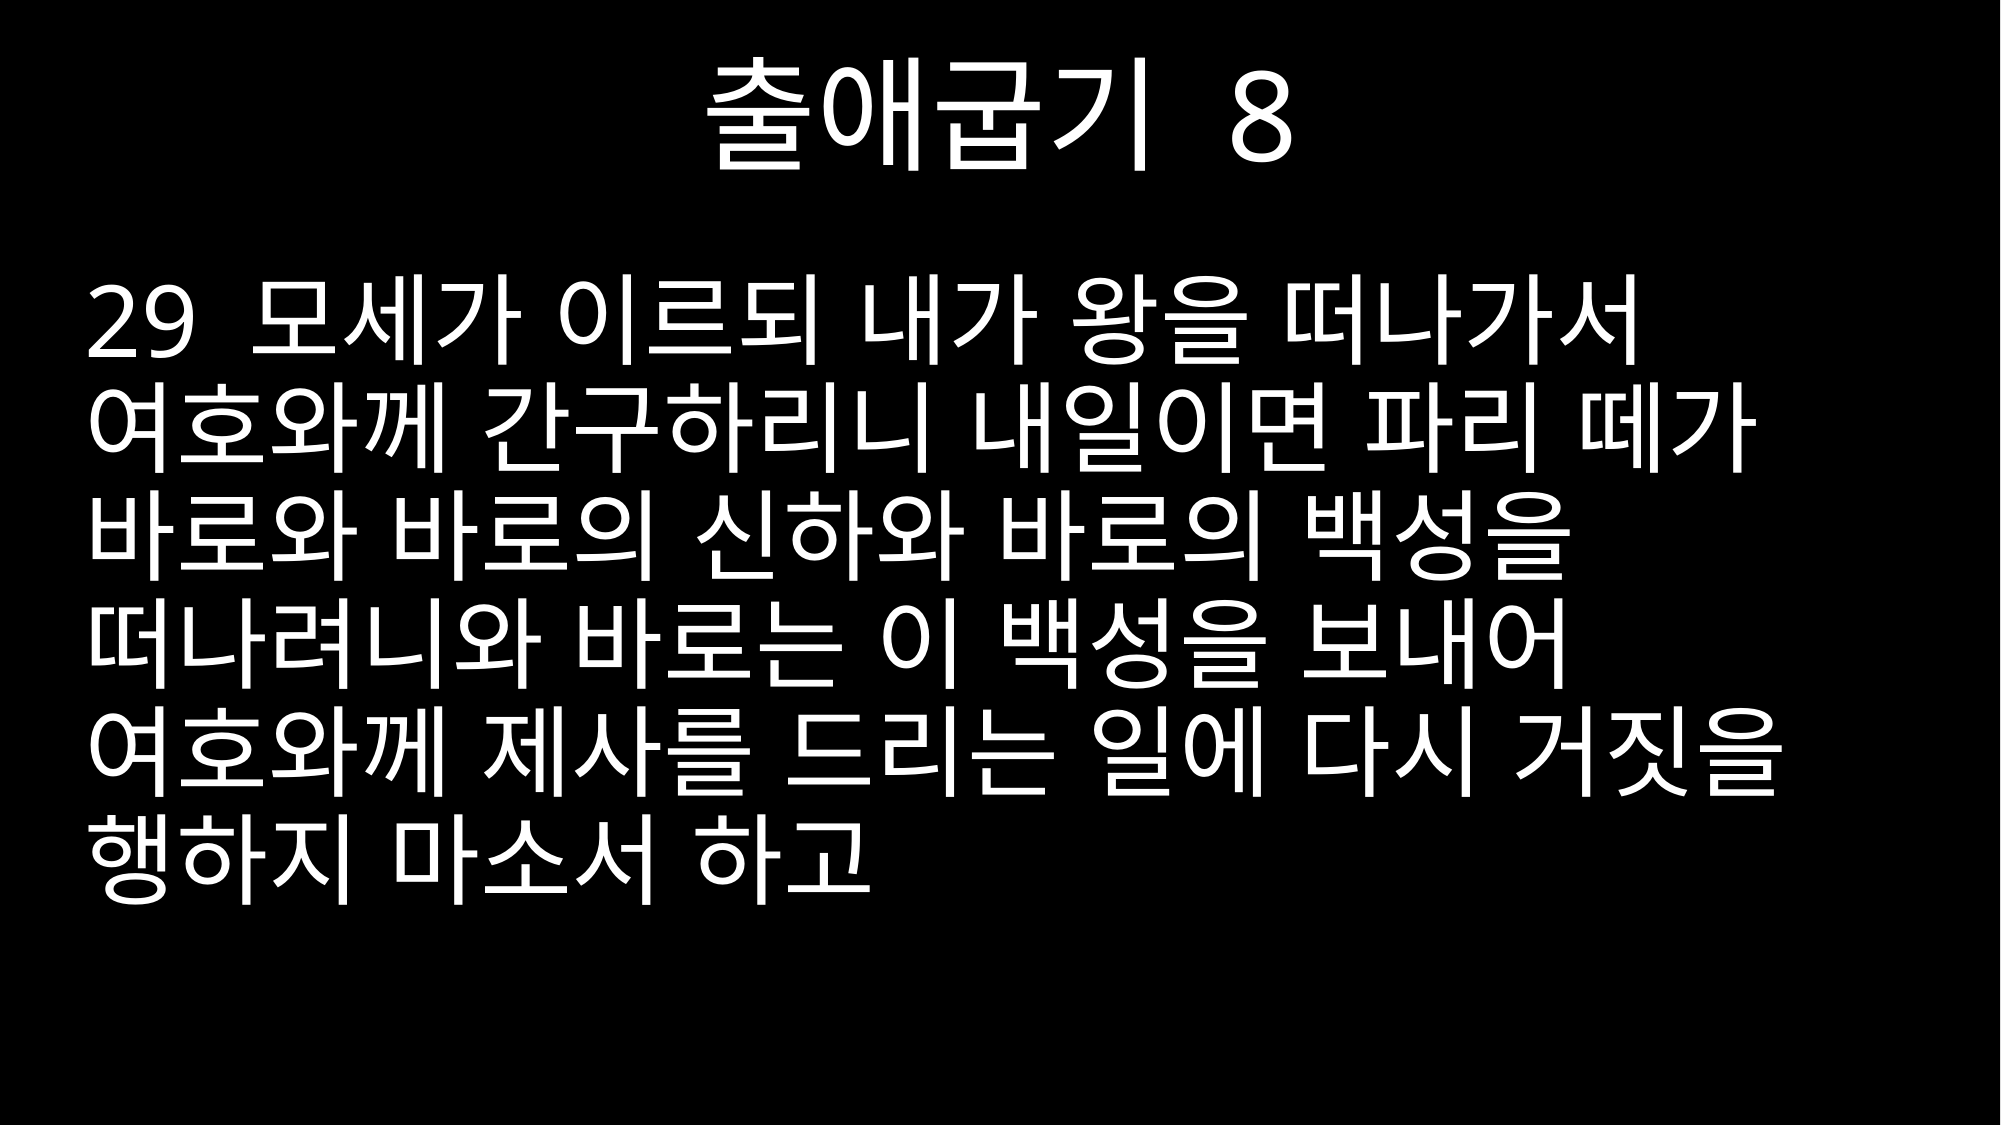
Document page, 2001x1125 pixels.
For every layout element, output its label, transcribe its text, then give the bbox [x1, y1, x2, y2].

list 29 모세가 이르되 내가 왕을 떠나가서 여호와께 간구하리니 내일이면 파리 떼가 바로와 바로의 신하와 바로의 백성을 떠나려니와 바로는 이 백성을 보내어 여호와께 제사를 드리는 일에 다시 거짓을 행하지 마소서 하고 [69, 263, 1953, 423]
picture [0, 0, 2001, 1125]
footer 출애굽기 8 [0, 32, 2000, 192]
